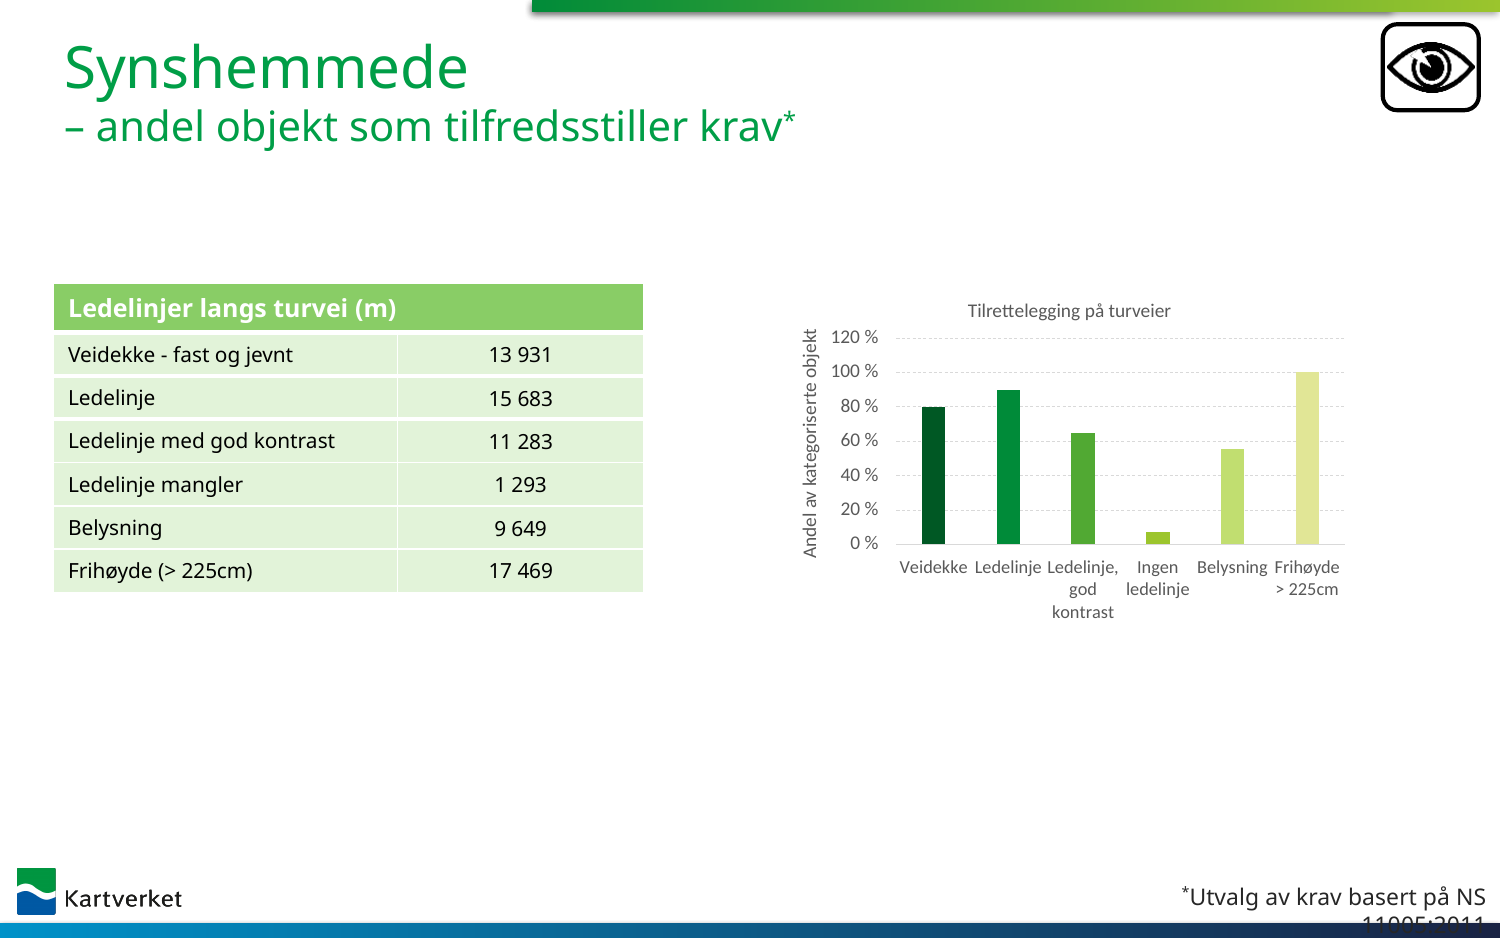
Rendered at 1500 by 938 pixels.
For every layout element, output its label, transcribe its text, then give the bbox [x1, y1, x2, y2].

table_header Ledelinjer langs turvei (m) [54, 284, 643, 330]
table_cell 9 649 [398, 507, 643, 548]
table_cell Ledelinje [54, 378, 397, 417]
table_cell 17 469 [398, 550, 643, 592]
text_box *Utvalg av krav basert på NS 11005:2011 [1068, 873, 1500, 938]
table_cell Ledelinje med god kontrast [54, 421, 397, 462]
picture [791, 291, 1348, 630]
table_cell Frihøyde (> 225cm) [54, 550, 397, 592]
table_cell 11 283 [398, 421, 643, 462]
table_cell Veidekke - fast og jevnt [54, 335, 397, 374]
table_cell 15 683 [398, 378, 643, 417]
table_cell 1 293 [398, 463, 643, 505]
text_box Synshemmede – andel objekt som tilfredsstiller krav* [49, 24, 1431, 158]
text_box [1382, 24, 1480, 111]
table_cell Ledelinje mangler [54, 463, 397, 505]
table_cell 13 931 [398, 335, 643, 374]
table_cell Belysning [54, 507, 397, 548]
